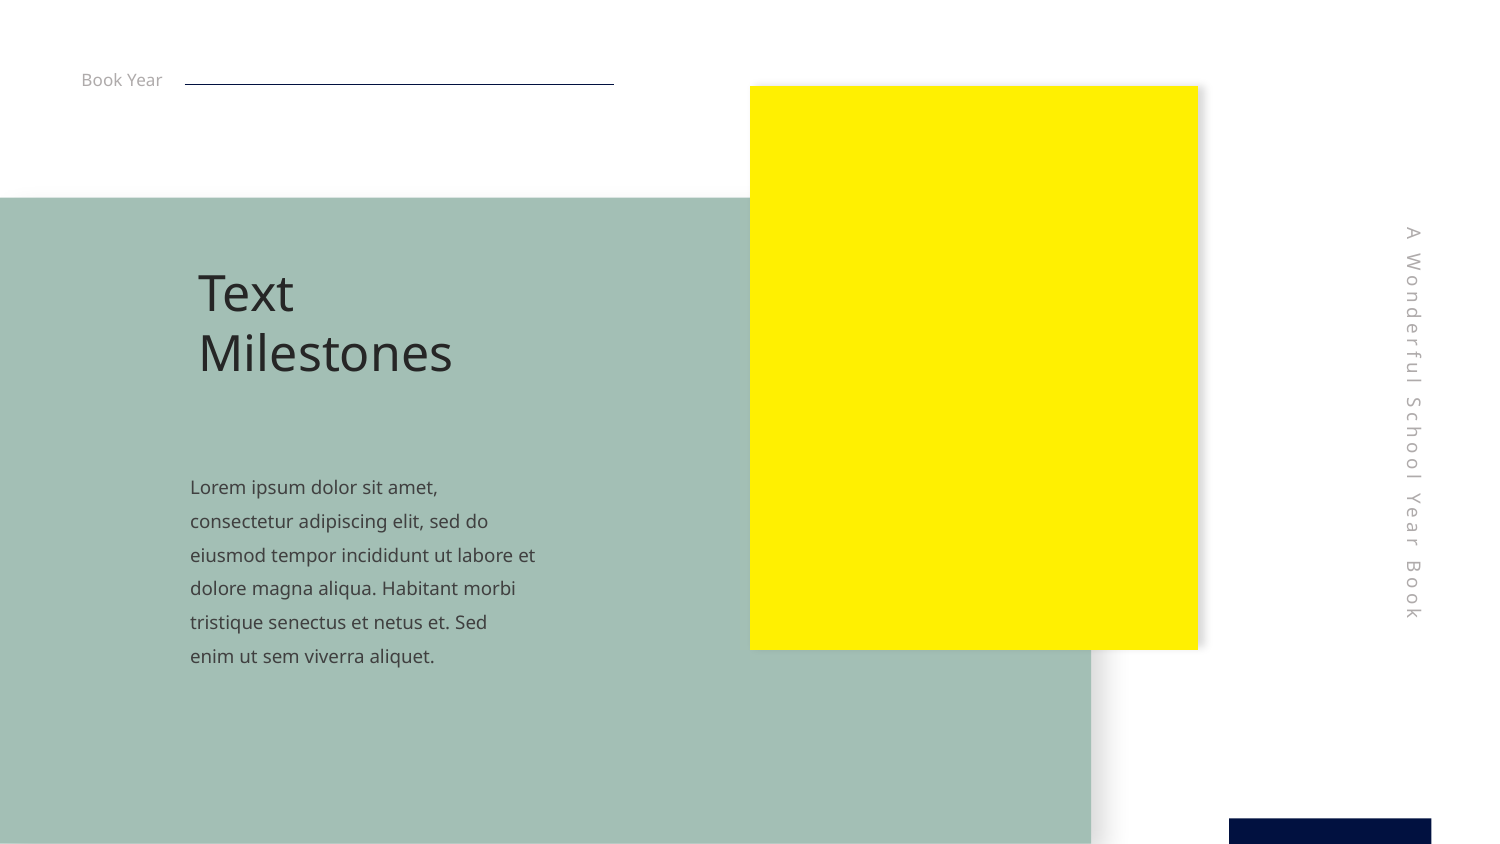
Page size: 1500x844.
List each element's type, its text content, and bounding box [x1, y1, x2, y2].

text_box [1228, 817, 1432, 844]
text_box A Wonderful School Year Book [1396, 212, 1434, 634]
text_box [63, 61, 614, 98]
text_box Text Milestones [183, 253, 469, 389]
picture [749, 86, 1198, 650]
text_box Lorem ipsum dolor sit amet, consectetur adipiscing elit, sed do eiusmod tempor incididunt ut labore et dolore magna aliqua. Habitant morbi tristique senectus et netus et. Sed enim ut sem viverra aliquet. [175, 457, 551, 675]
